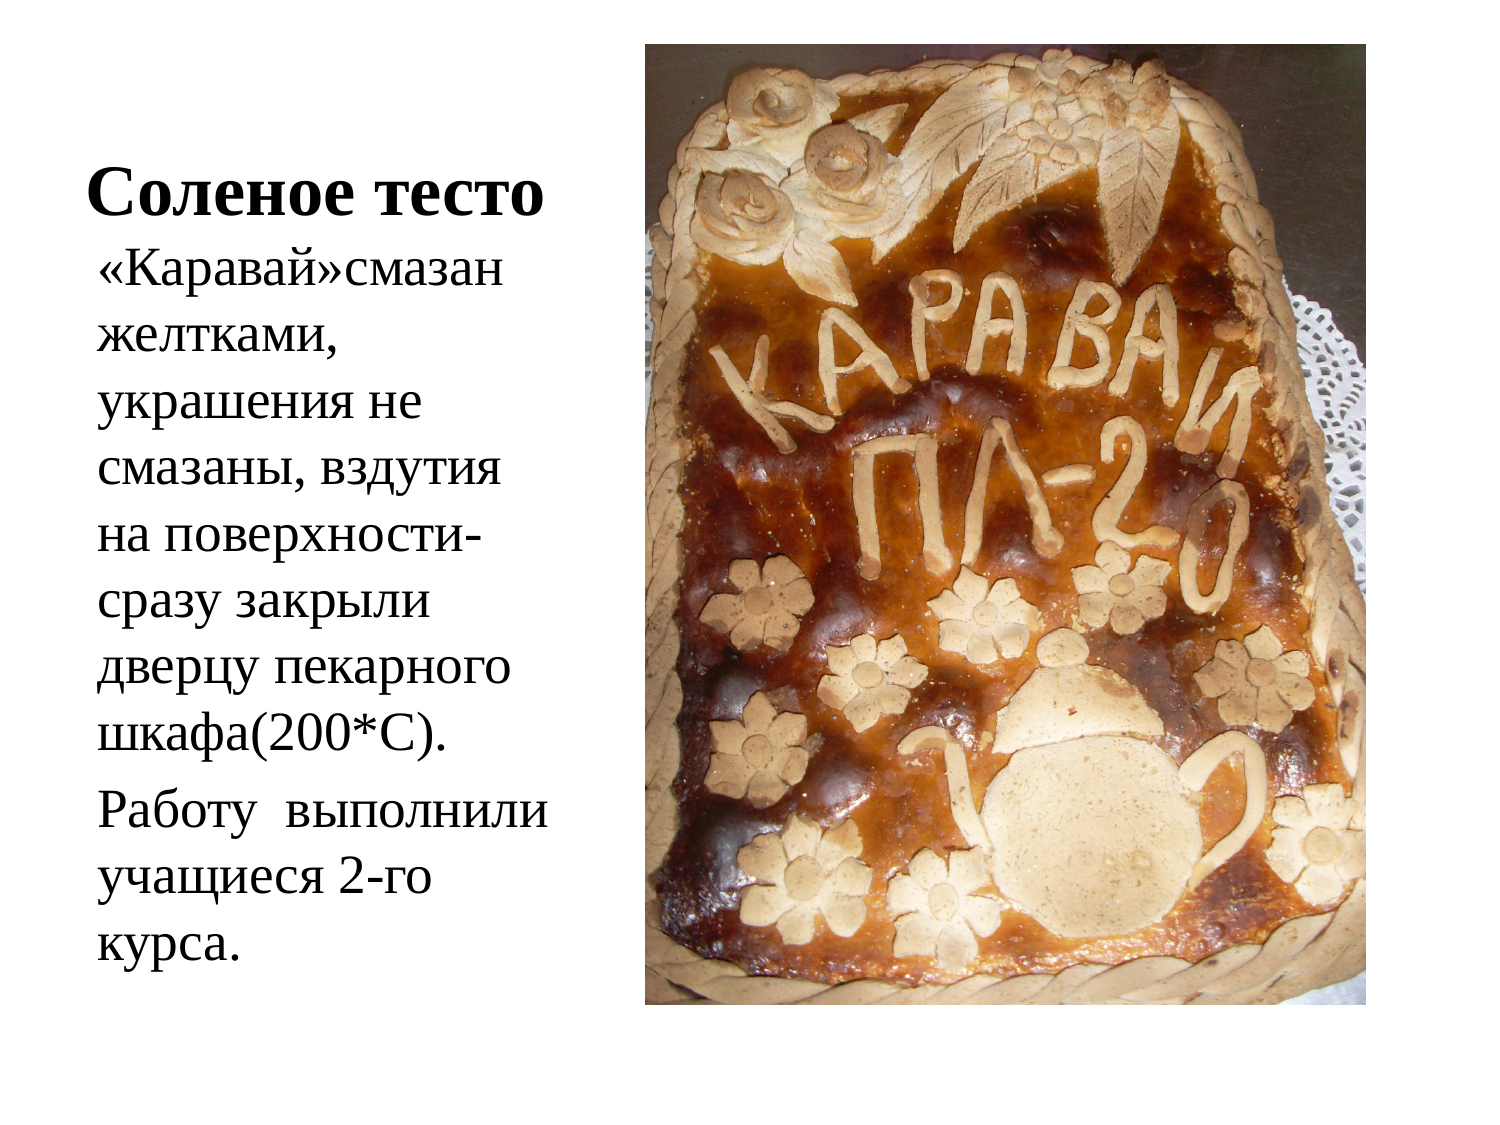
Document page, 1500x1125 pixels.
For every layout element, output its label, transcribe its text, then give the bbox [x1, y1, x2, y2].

title Соленое тесто [70, 46, 564, 238]
list «Каравай»смазан желтками, украшения не смазаны, вздутия на поверхности- сразу закрыли дверцу пекарного шкафа(200*С). Работу выполнили учащиеся 2-го курса. [82, 222, 576, 993]
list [645, 44, 1366, 1006]
